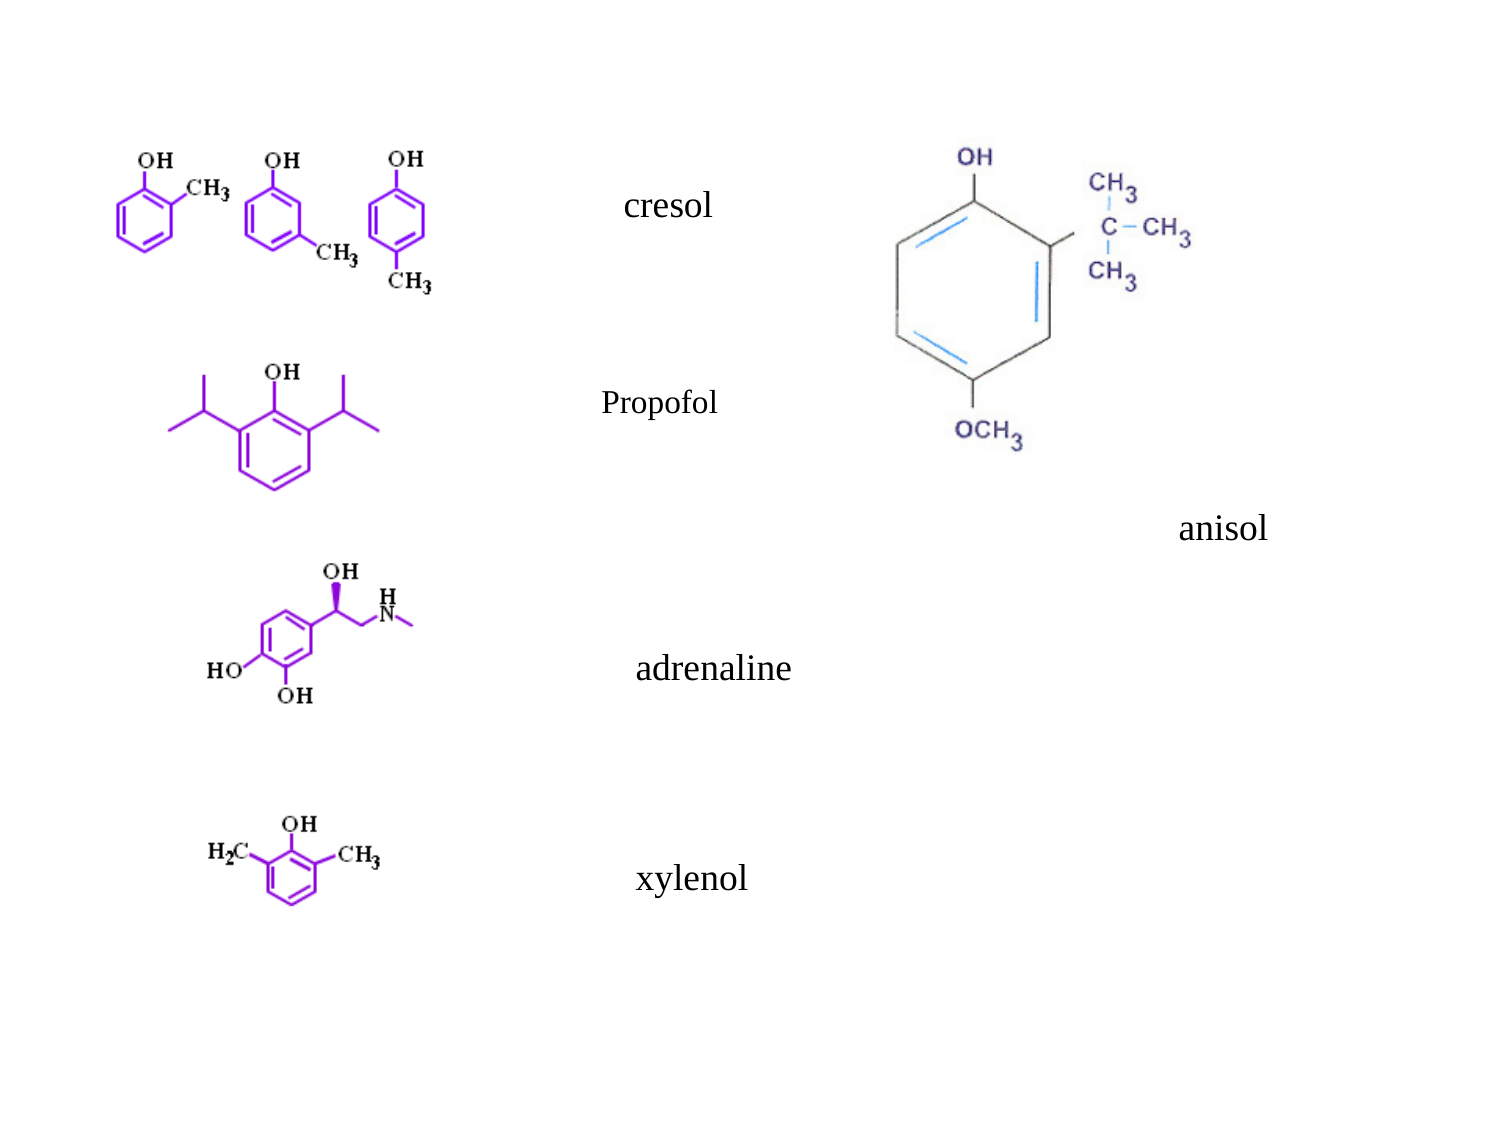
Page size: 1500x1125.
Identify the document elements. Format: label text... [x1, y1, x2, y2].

picture [165, 361, 386, 497]
text_box adrenaline [620, 635, 808, 696]
text_box Propofol [586, 372, 734, 428]
picture [204, 810, 386, 911]
picture [206, 562, 418, 710]
text_box xylenol [620, 845, 764, 906]
picture [844, 101, 1236, 493]
picture [112, 148, 439, 301]
text_box anisol [1163, 496, 1284, 556]
text_box cresol [608, 172, 729, 233]
